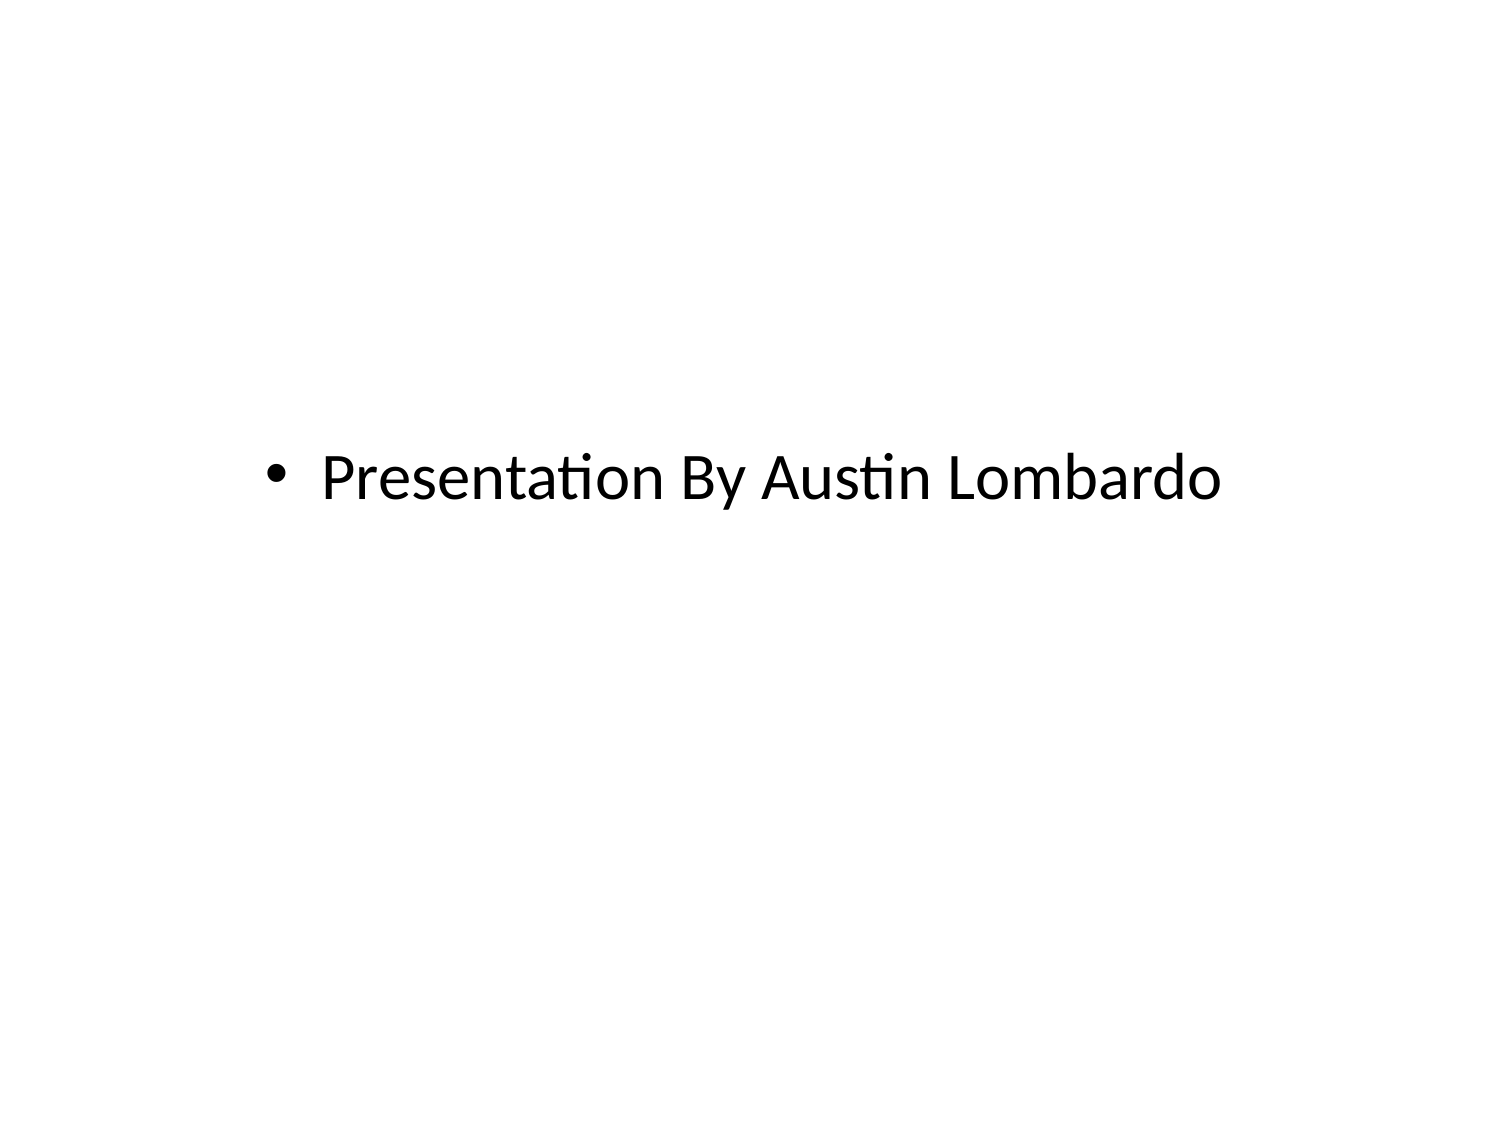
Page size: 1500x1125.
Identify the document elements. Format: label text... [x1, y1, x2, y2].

list Presentation By Austin Lombardo [249, 425, 1425, 1005]
